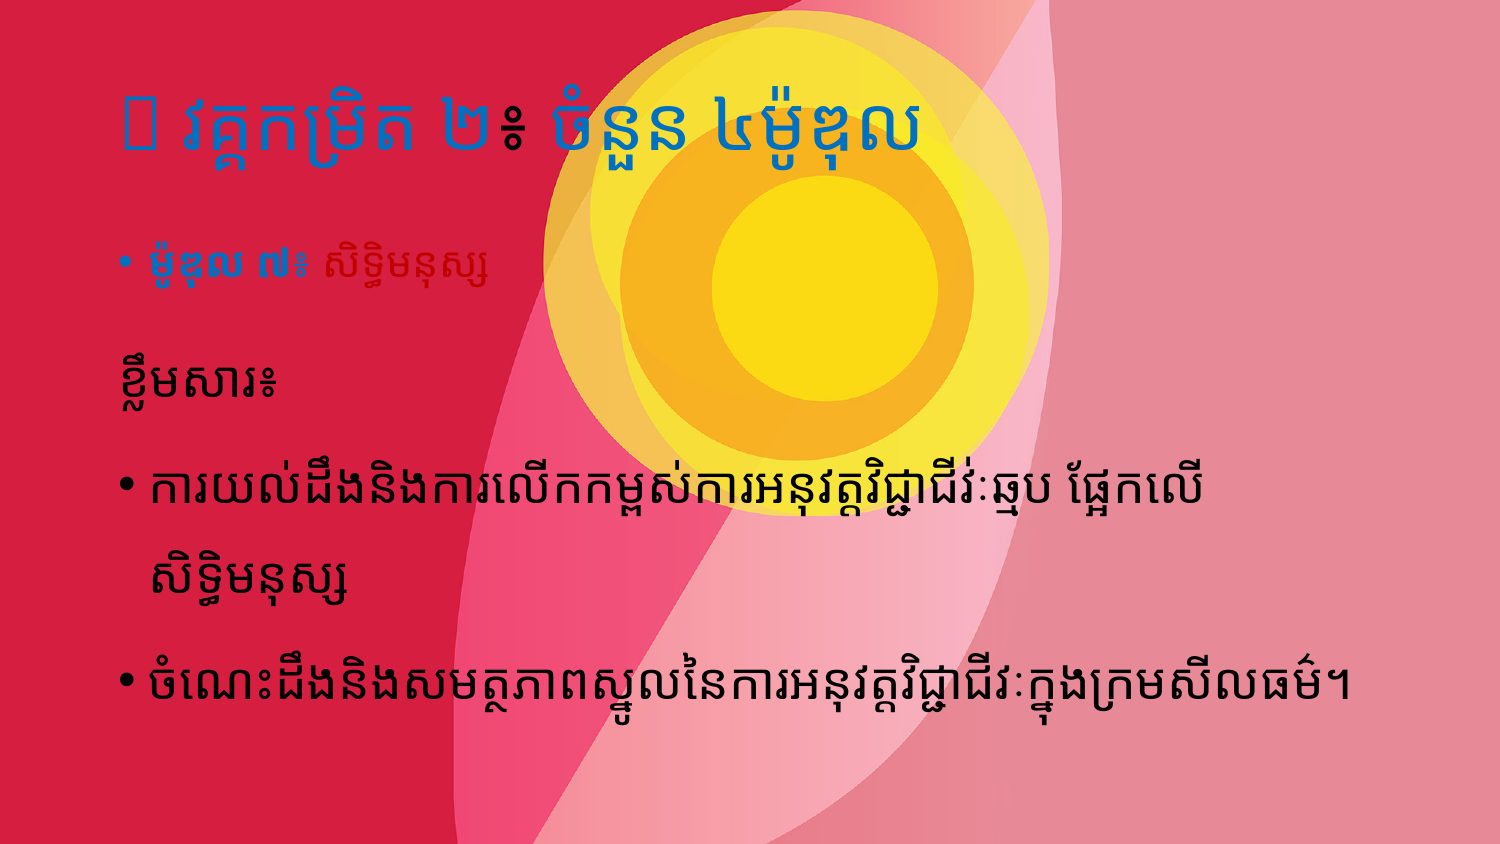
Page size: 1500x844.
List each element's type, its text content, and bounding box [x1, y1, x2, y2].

list ម៉ូឌុល ៧៖ សិទ្ធិមនុស្ស ខ្លឹមសារ៖ ការយល់ដឹងនិងការលើកកម្ពស់ការអនុវត្តវិជ្ជាជីវ់ៈឆ្មប ផ្អែកលើសិទ្ធិមនុស្ស ចំណេះដឹងនិងសមត្ថភាពស្នូលនៃការអនុវត្តវិជ្ជាជីវៈក្នុងក្រមសីលធម៌។ [103, 224, 1397, 760]
picture [0, 0, 1500, 844]
title  វគ្គកម្រិត ២៖ ចំនួន ៤​ម៉ូឌុល [103, 44, 1397, 208]
